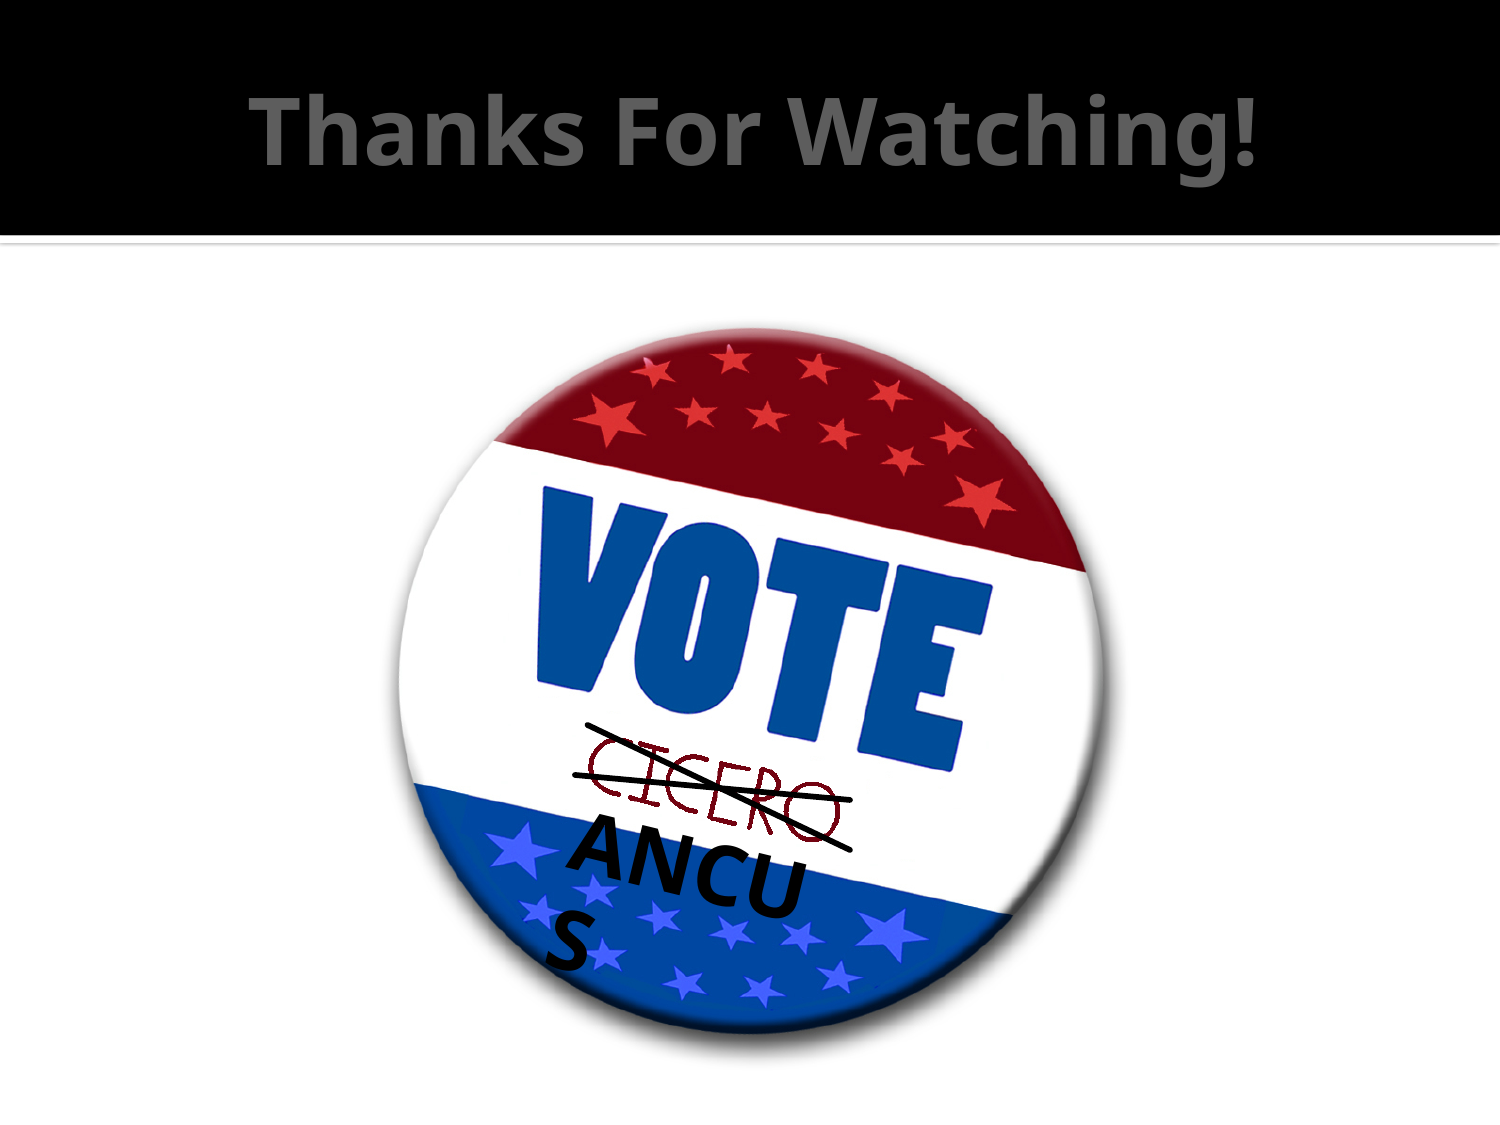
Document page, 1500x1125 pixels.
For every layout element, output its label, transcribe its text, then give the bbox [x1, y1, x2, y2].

picture [342, 274, 1158, 1090]
title Thanks For Watching! [75, 24, 1425, 231]
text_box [587, 724, 850, 774]
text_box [587, 808, 850, 851]
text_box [574, 774, 851, 800]
